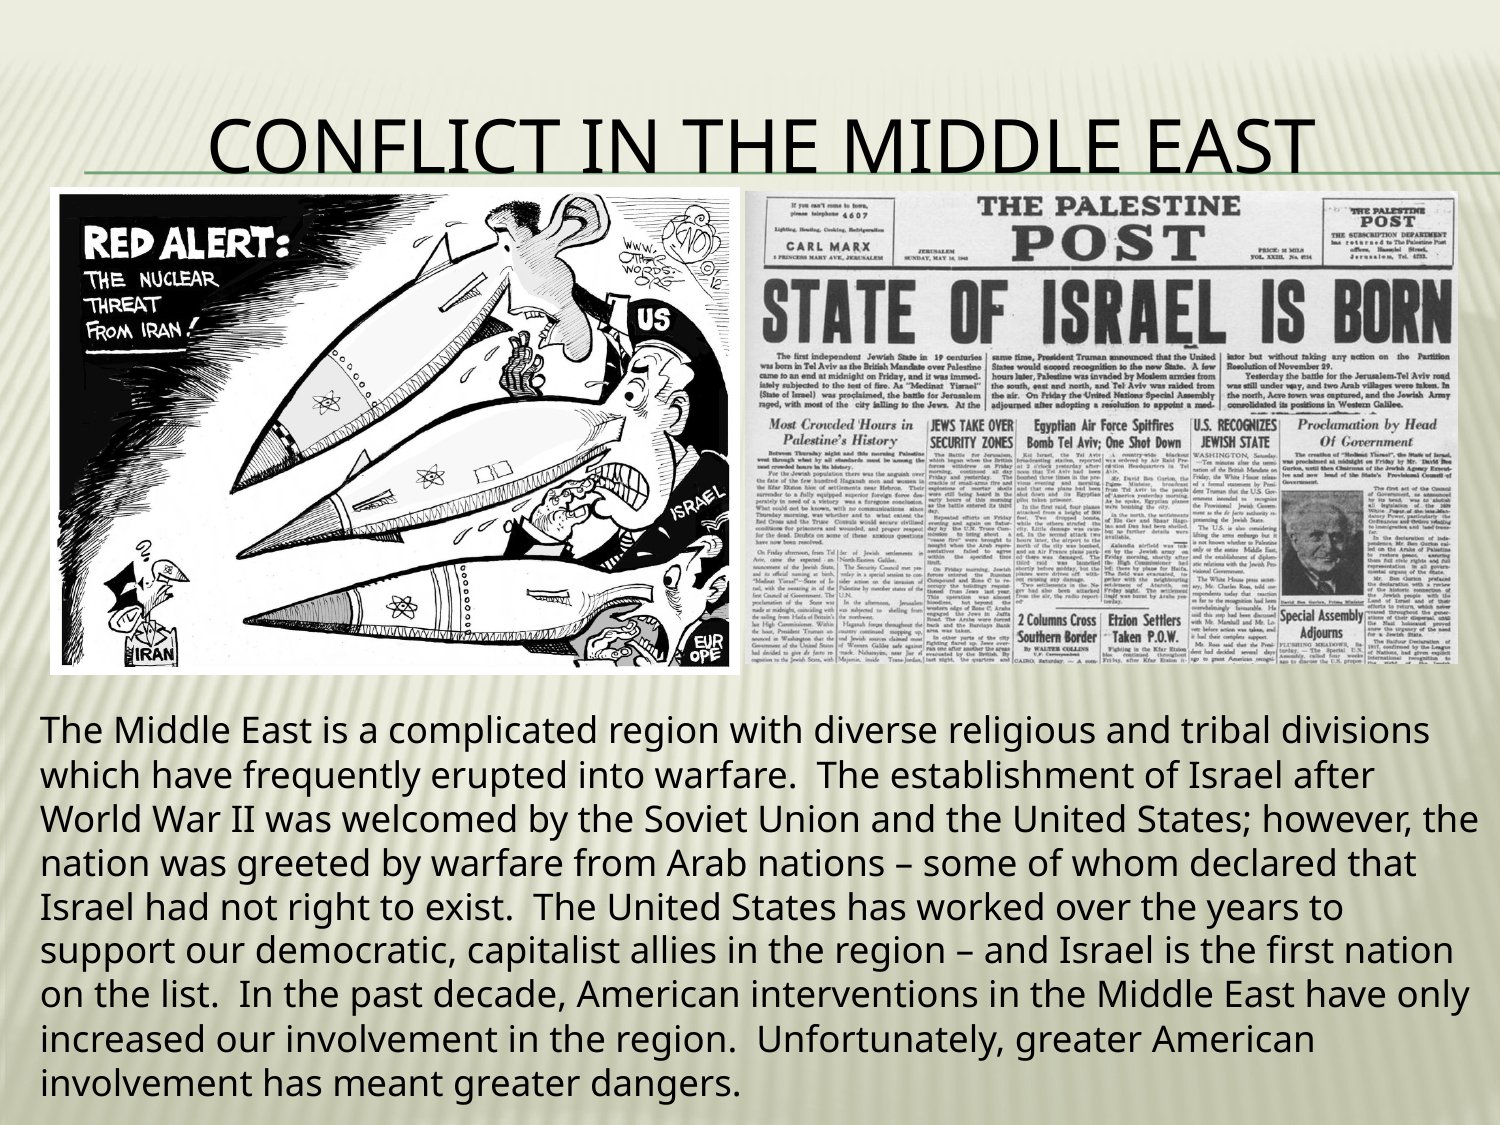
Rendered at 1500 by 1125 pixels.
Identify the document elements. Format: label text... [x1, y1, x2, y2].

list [746, 191, 1459, 665]
list The Middle East is a complicated region with diverse religious and tribal divisions which have frequently erupted into warfare. The establishment of Israel after World War II was welcomed by the Soviet Union and the United States; however, the nation was greeted by warfare from Arab nations – some of whom declared that Israel had not right to exist. The United States has worked over the years to support our democratic, capitalist allies in the region – and Israel is the first nation on the list. In the past decade, American interventions in the Middle East have only increased our involvement in the region. Unfortunately, greater American involvement has meant greater dangers. [24, 699, 1500, 1113]
title Conflict in the middle east [49, 75, 1475, 213]
picture [49, 187, 741, 676]
